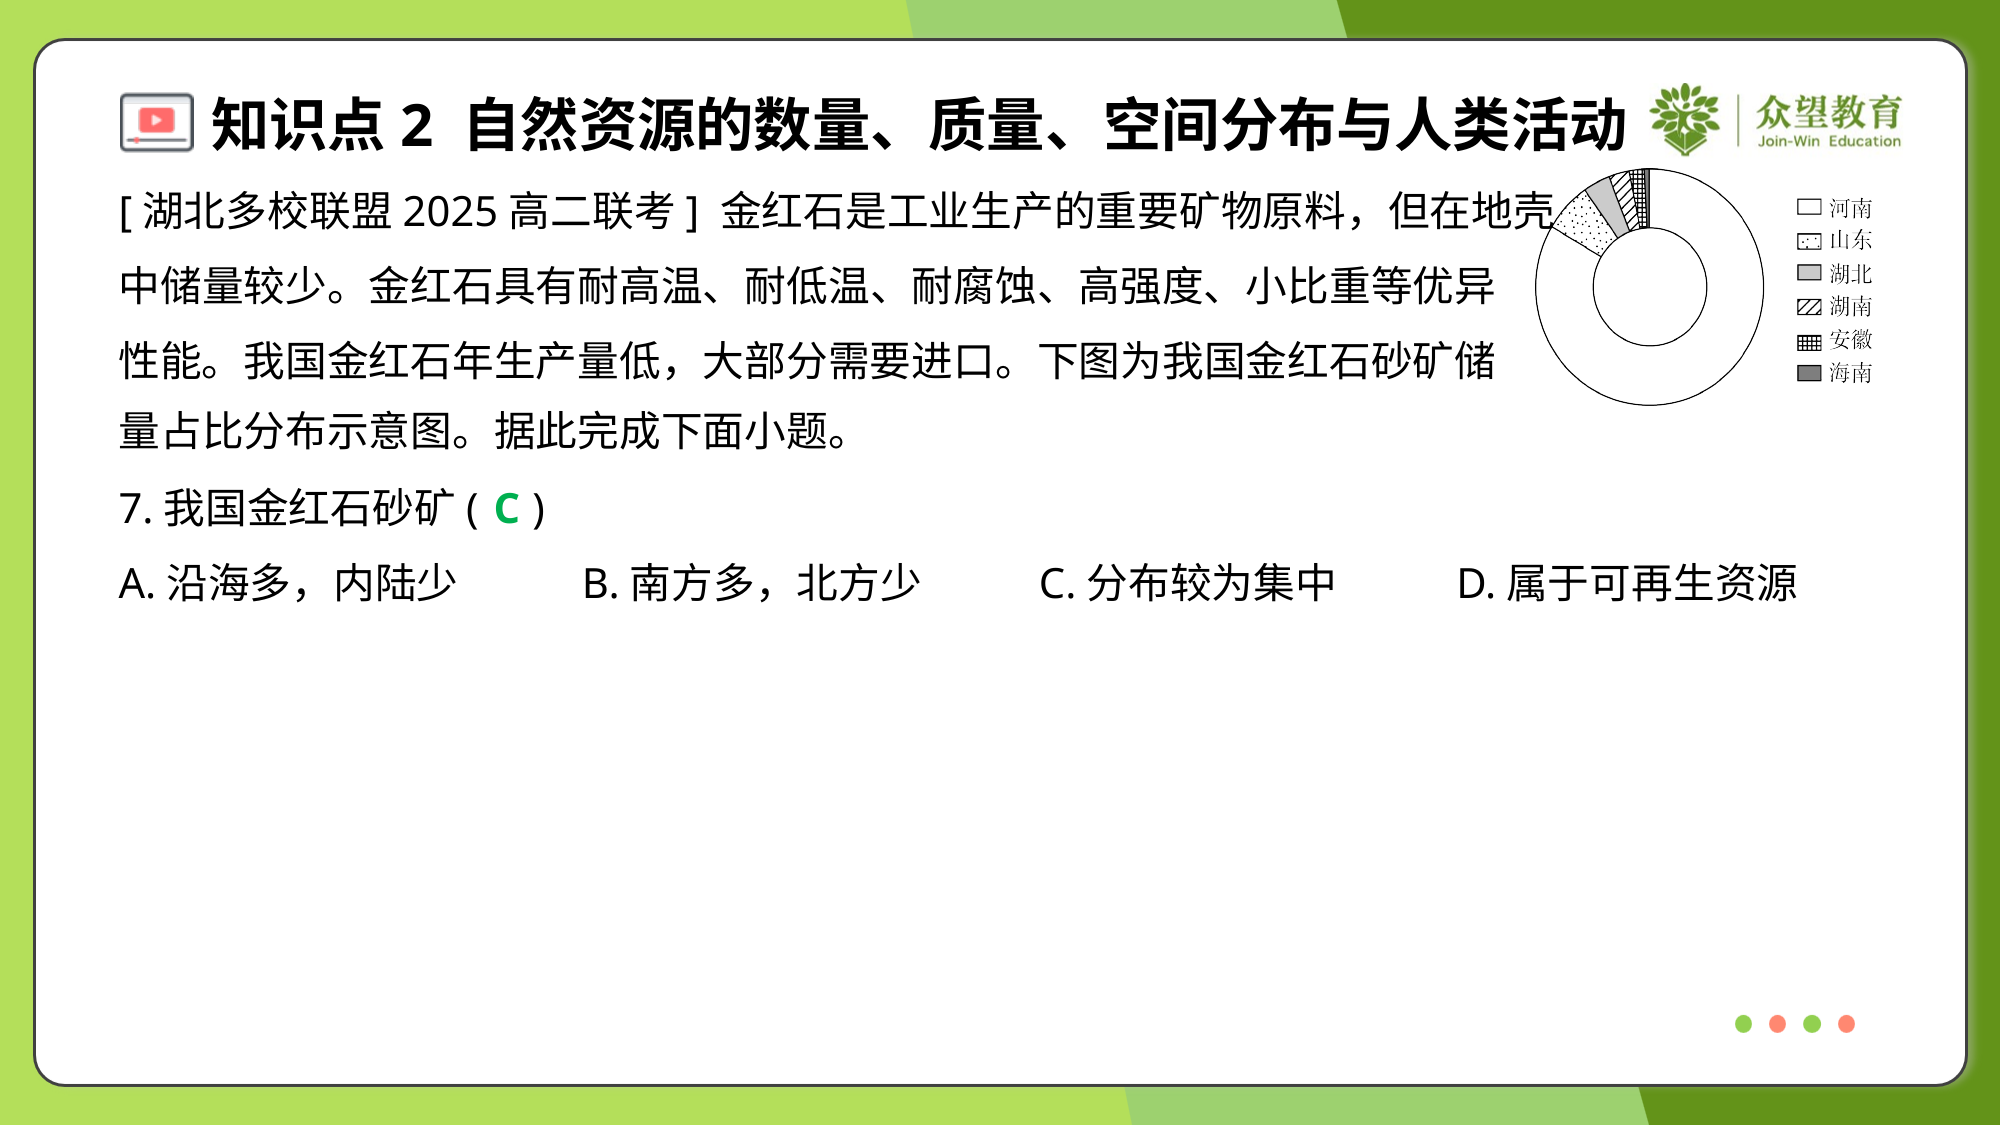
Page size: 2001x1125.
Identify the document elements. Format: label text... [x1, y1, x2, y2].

picture [0, 0, 2000, 1125]
text_box C [477, 456, 536, 524]
text_box A.沿海多，内陆少 B.南方多，北方少 C.分布较为集中 D.属于可再生资源 [118, 531, 1883, 598]
text_box 7.我国金红石砂矿( ) [118, 456, 477, 523]
text_box [湖北多校联盟2025高二联考] 金红石是工业生产的重要矿物原料，但在地壳 中储量较少。金红石具有耐高温、耐低温、耐腐蚀、高强度、小比重等优异 性能。我国金红石年生产量低，大部分需要进口。下图为我国金红石砂矿储 量占比分布示意图。据此完成下面小题。 [118, 159, 1523, 448]
text_box 7.我国金红石砂矿( ) [536, 456, 1883, 523]
